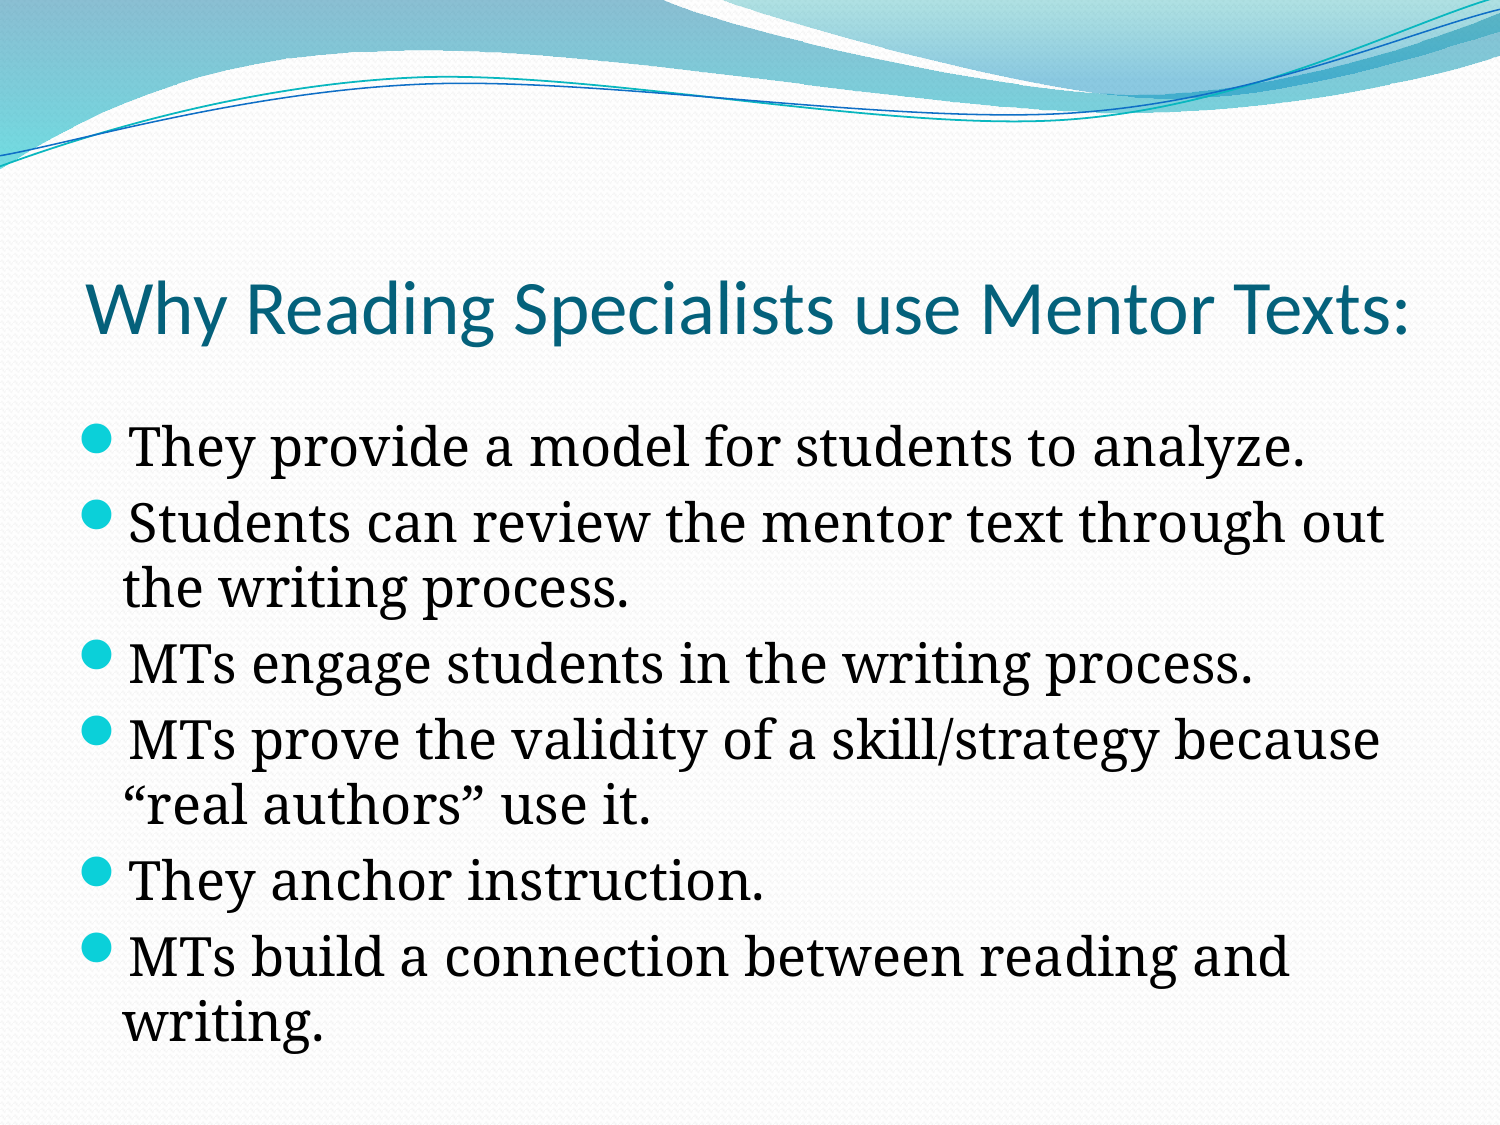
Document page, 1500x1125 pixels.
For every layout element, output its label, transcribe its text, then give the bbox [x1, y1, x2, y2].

list They provide a model for students to analyze. Students can review the mentor text through out the writing process. MTs engage students in the writing process. MTs prove the validity of a skill/strategy because “real authors” use it. They anchor instruction. MTs build a connection between reading and writing. [62, 404, 1413, 1125]
title Why Reading Specialists use Mentor Texts: [75, 162, 1425, 350]
